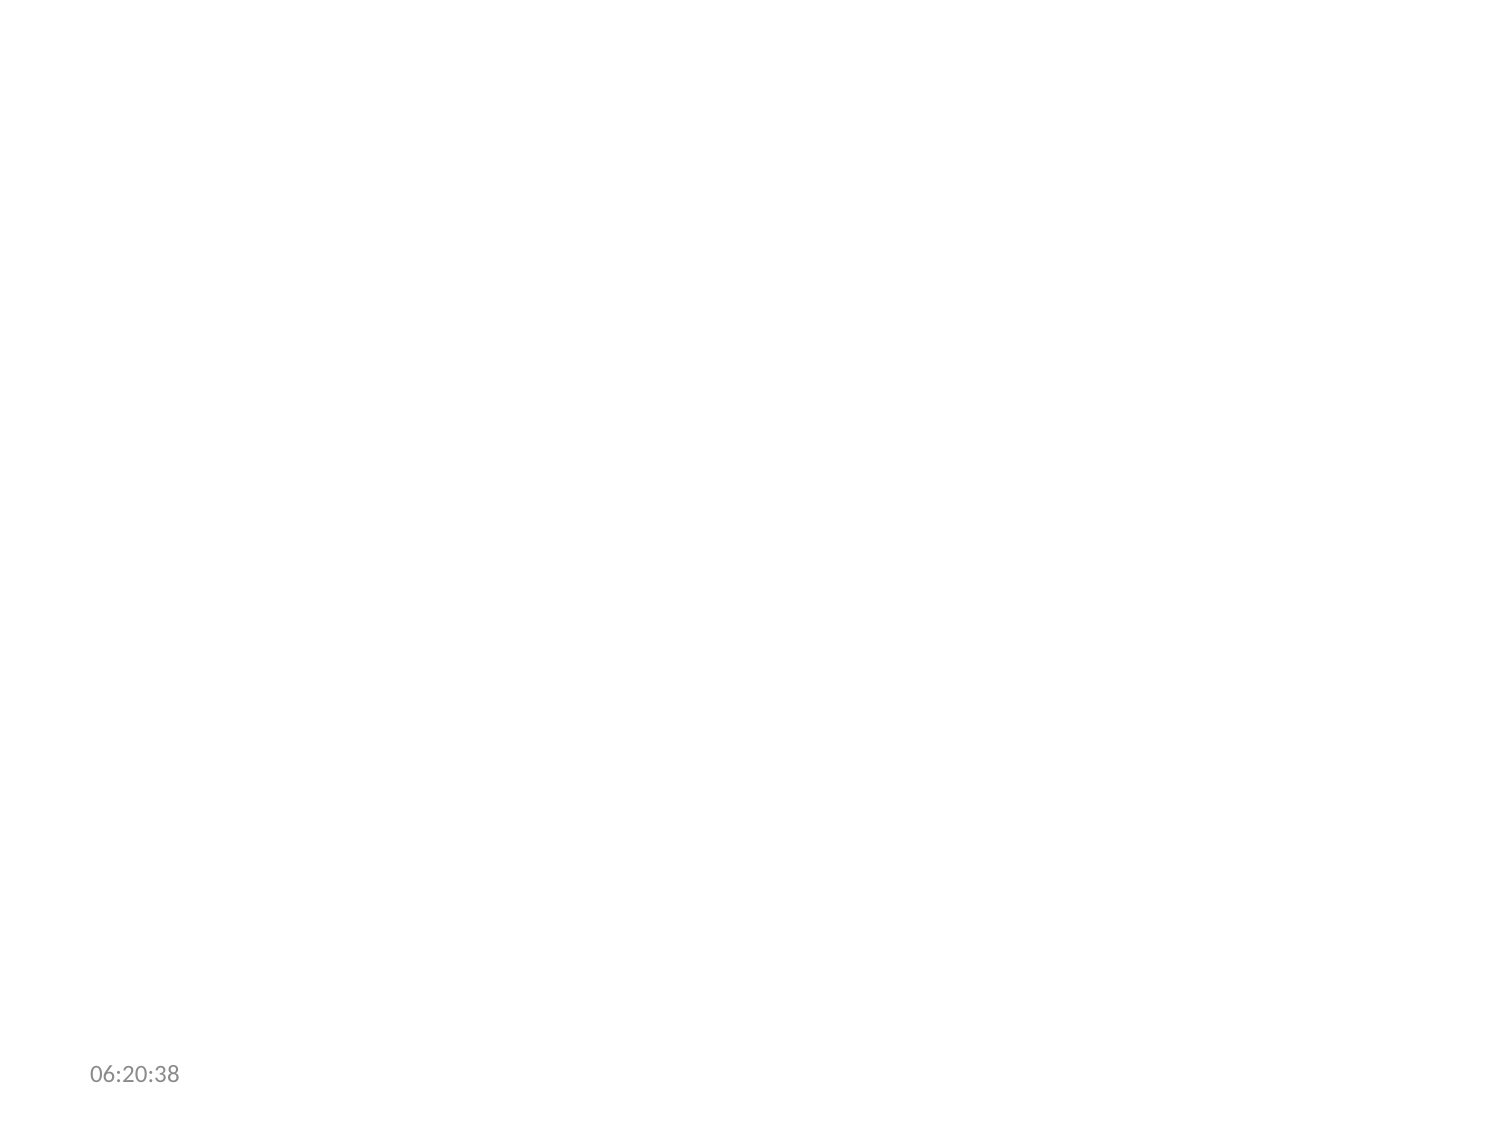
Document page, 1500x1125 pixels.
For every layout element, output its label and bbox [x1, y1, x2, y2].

slide_number [75, 1042, 425, 1103]
